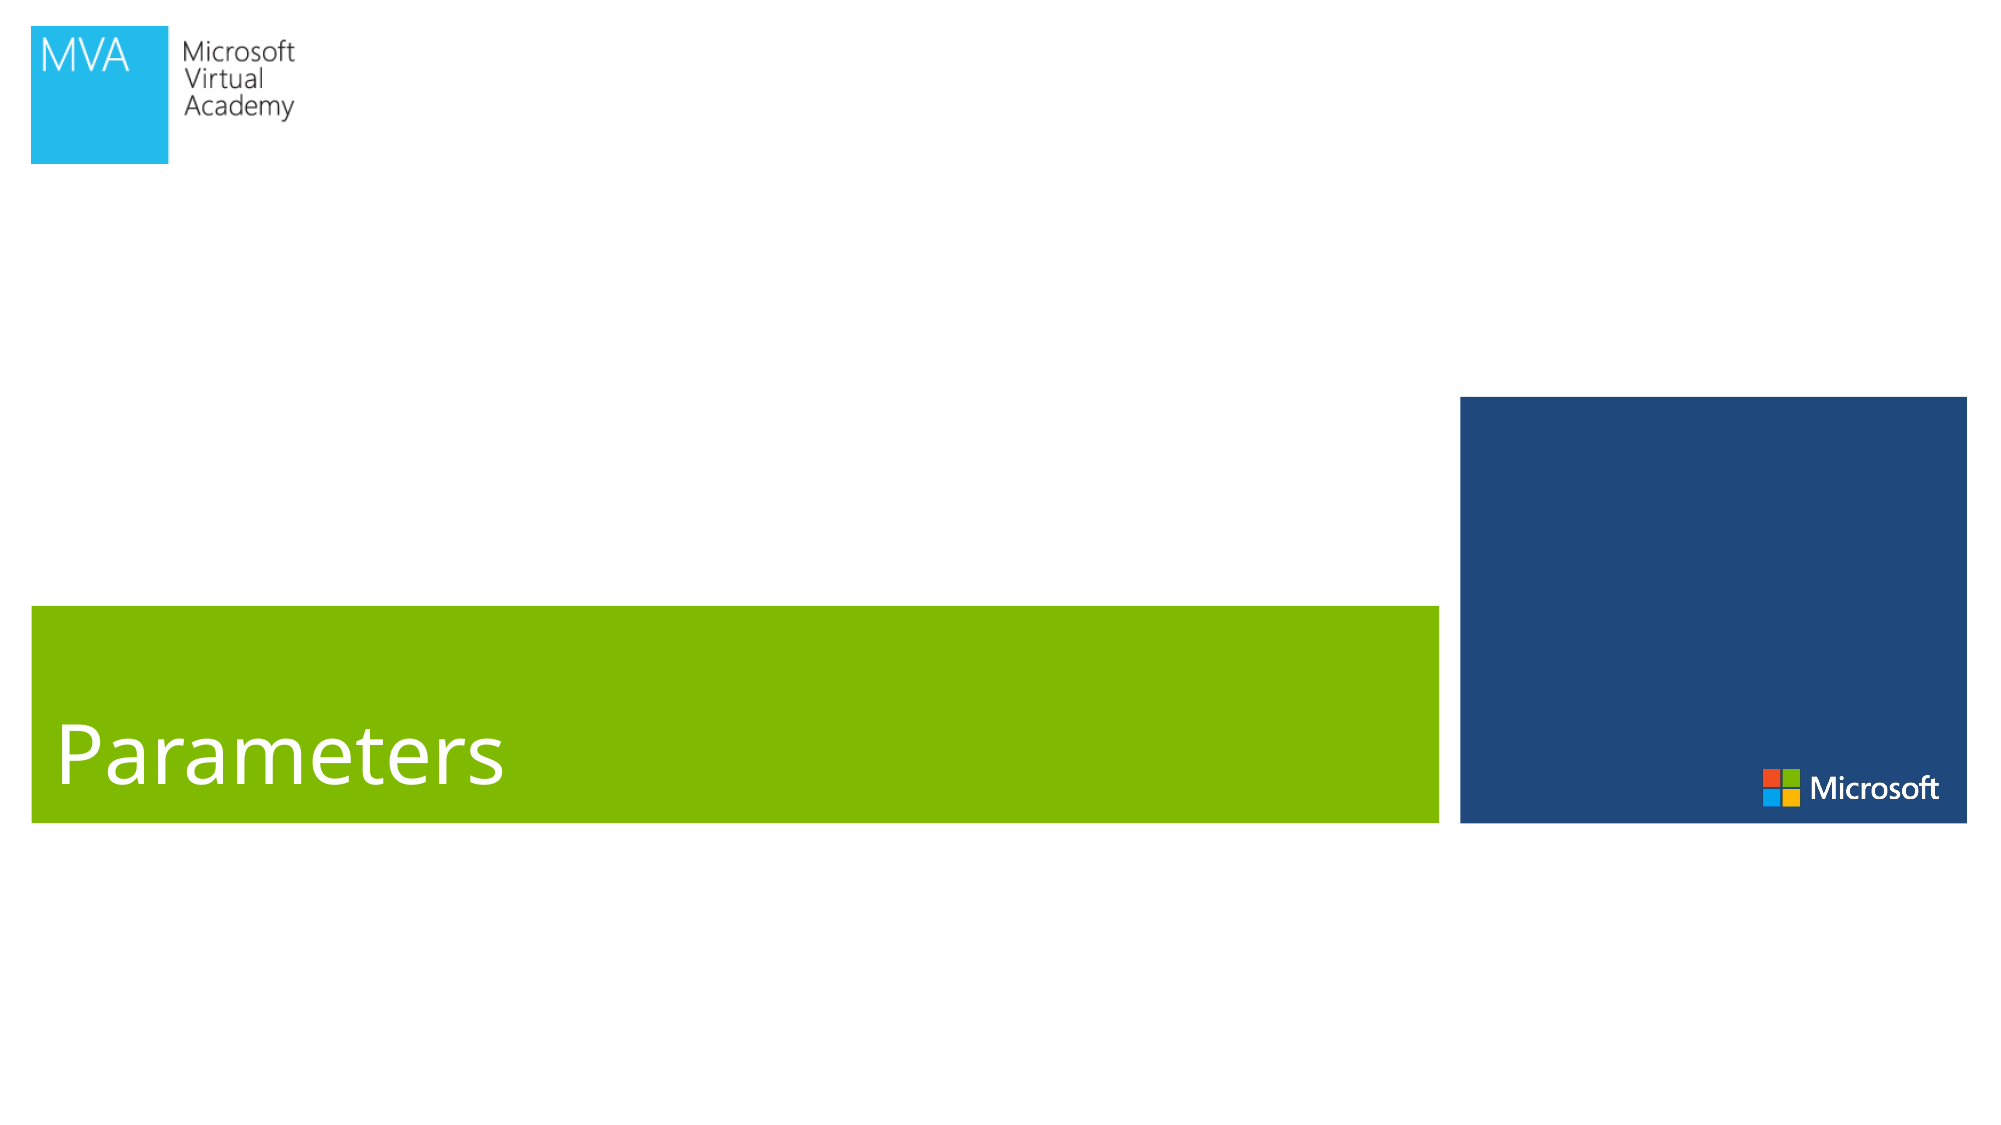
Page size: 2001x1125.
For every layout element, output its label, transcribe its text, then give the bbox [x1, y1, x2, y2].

picture [31, 26, 374, 164]
title Parameters [31, 605, 1440, 824]
picture [1760, 759, 1947, 815]
